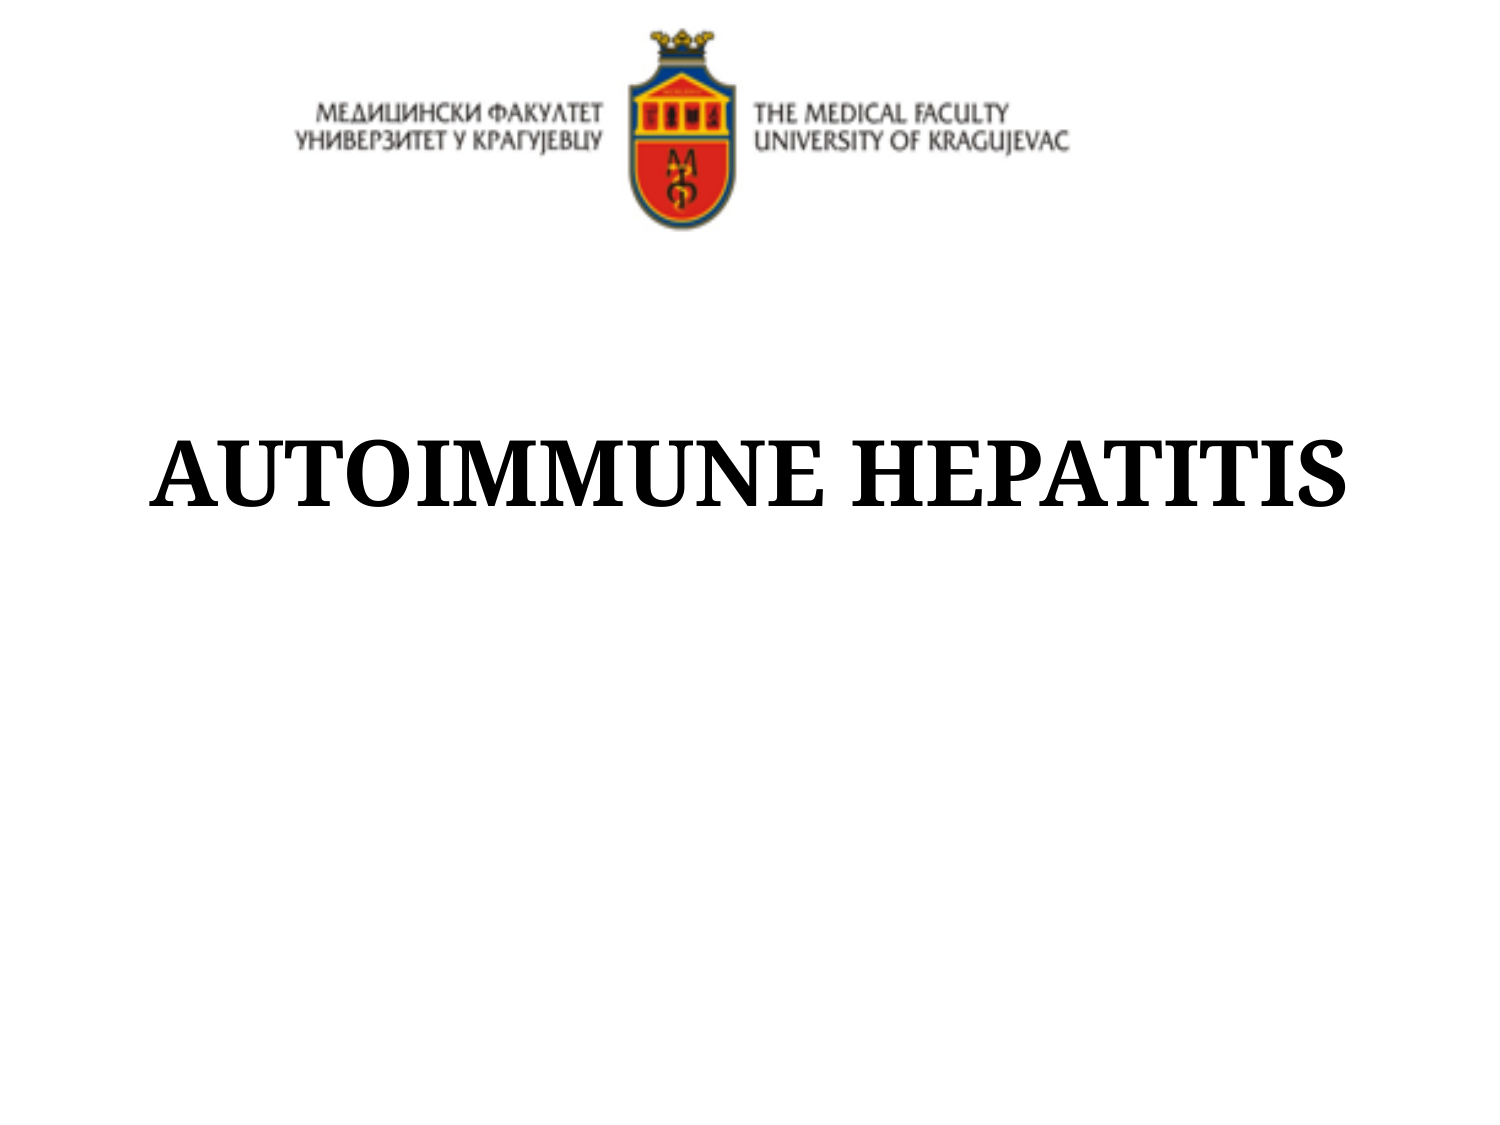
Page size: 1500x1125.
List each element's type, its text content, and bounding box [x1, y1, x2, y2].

title AUTOIMMUNE HEPATITIS [112, 349, 1388, 591]
picture [143, 24, 1284, 263]
